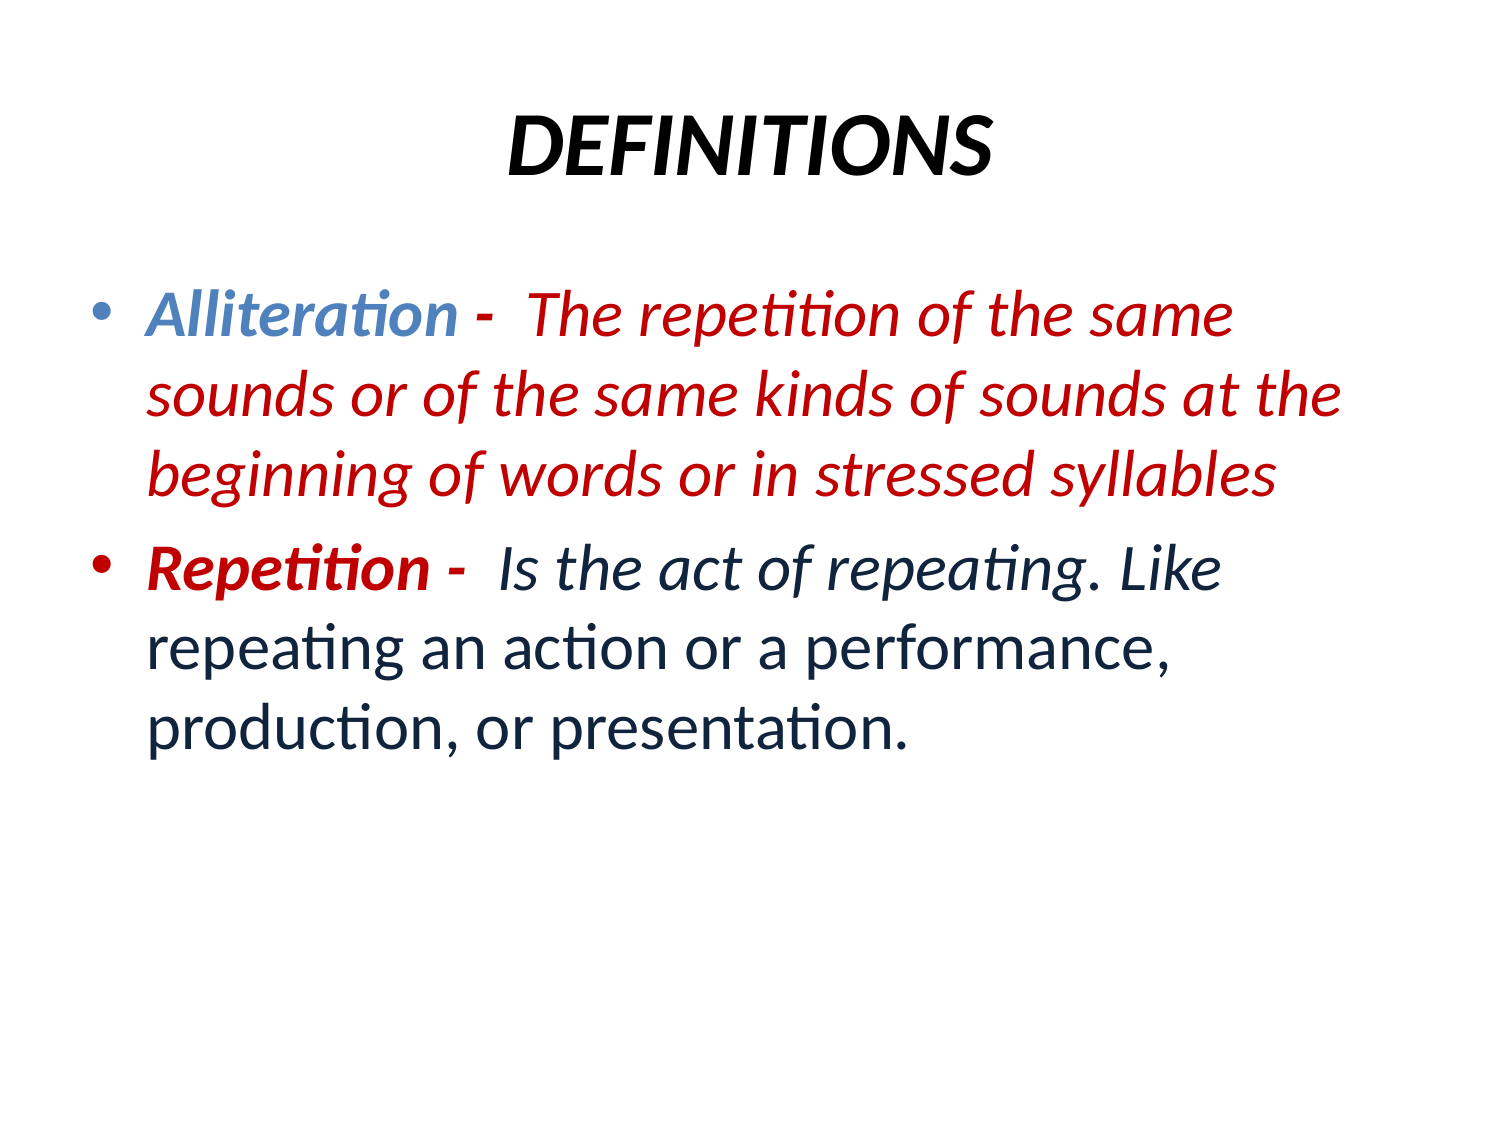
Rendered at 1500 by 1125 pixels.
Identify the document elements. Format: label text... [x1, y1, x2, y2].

list Alliteration - The repetition of the same sounds or of the same kinds of sounds at the beginning of words or in stressed syllables Repetition - Is the act of repeating. Like repeating an action or a performance, production, or presentation. [75, 262, 1425, 1005]
title DEFINITIONS [75, 45, 1425, 233]
